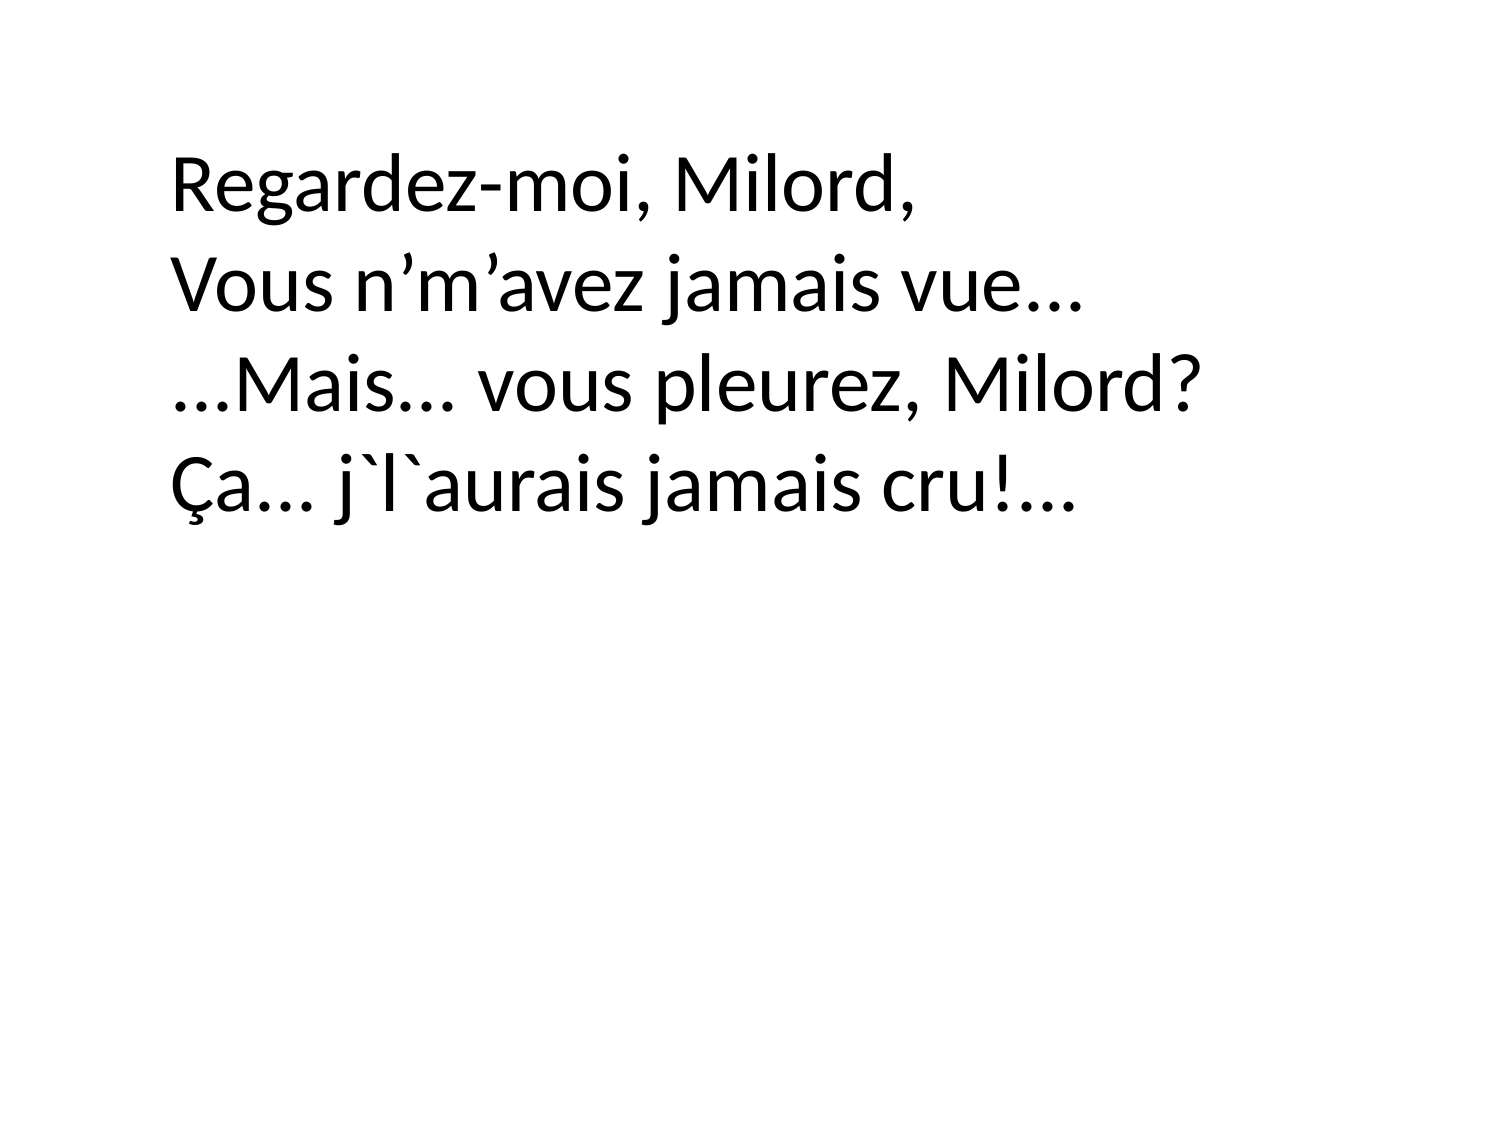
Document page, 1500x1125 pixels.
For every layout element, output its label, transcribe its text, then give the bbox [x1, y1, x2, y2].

text_box Regardez-moi, Milord, Vous n’m’avez jamais vue... ...Mais... vous pleurez, Milord? Ça... j`l`aurais jamais cru!... [155, 120, 1222, 536]
